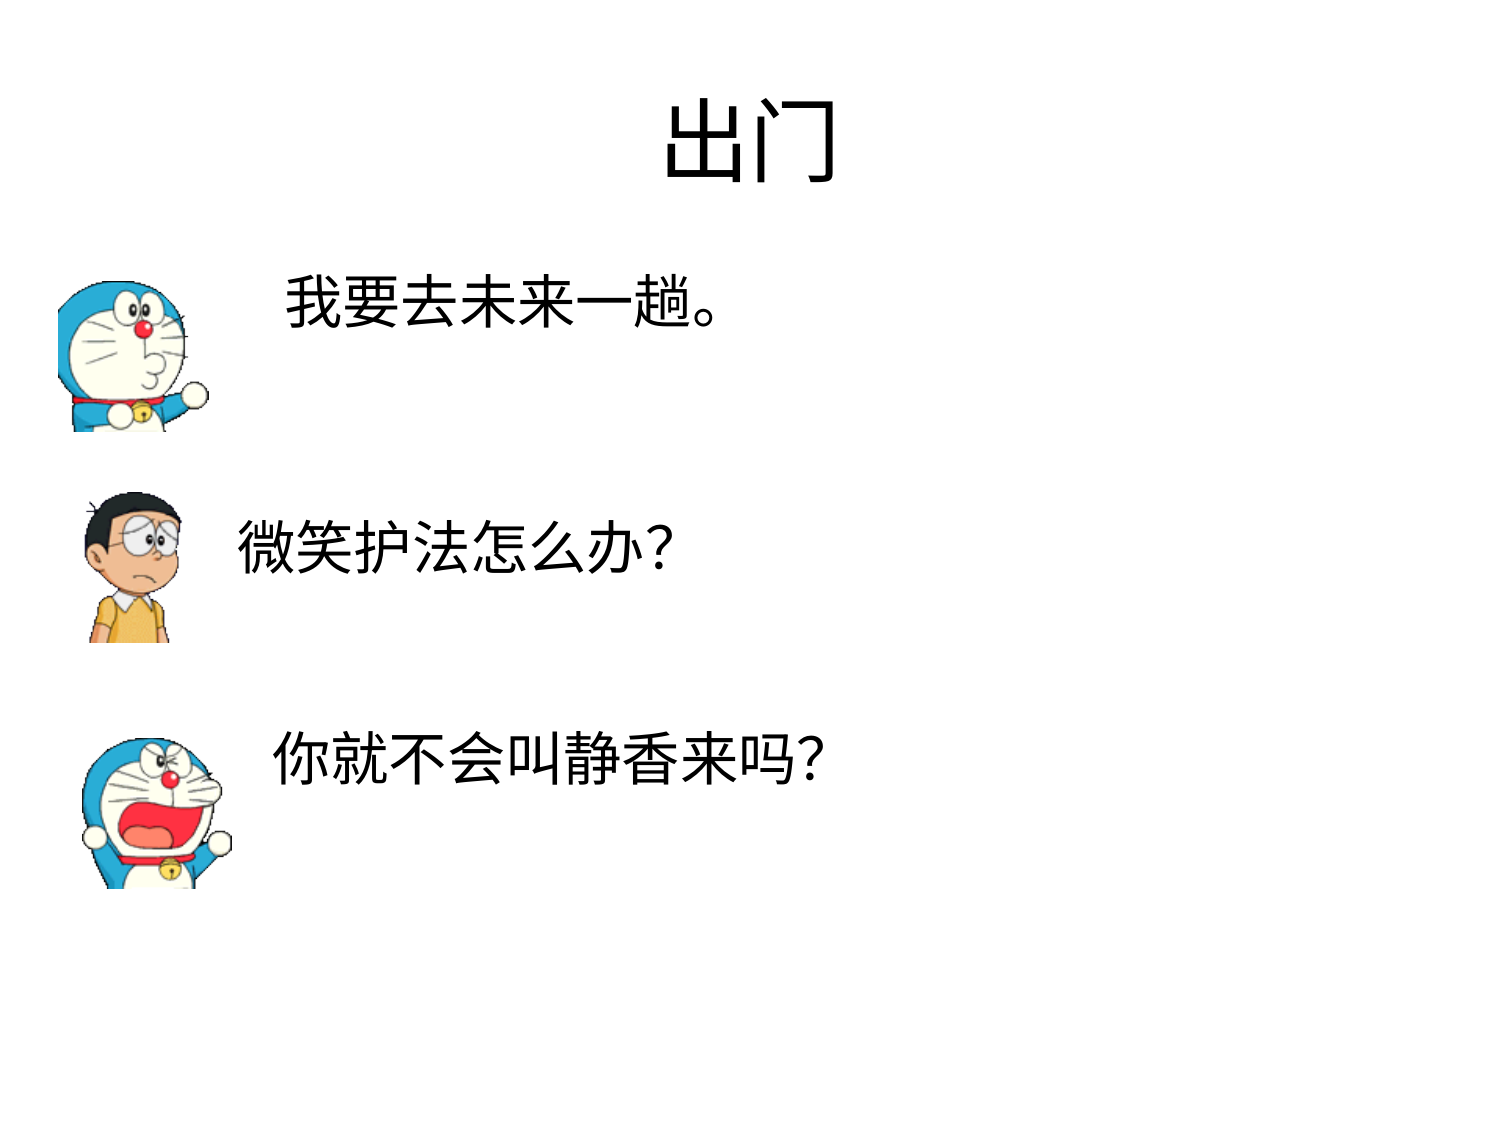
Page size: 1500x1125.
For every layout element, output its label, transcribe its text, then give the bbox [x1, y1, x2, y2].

picture [58, 491, 209, 643]
title 出门 [75, 45, 1425, 233]
text_box 微笑护法怎么办？ [222, 503, 1078, 589]
picture [81, 737, 233, 889]
text_box 我要去未来一趟。 [269, 257, 774, 343]
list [58, 280, 209, 432]
text_box 你就不会叫静香来吗？ [257, 714, 1067, 800]
